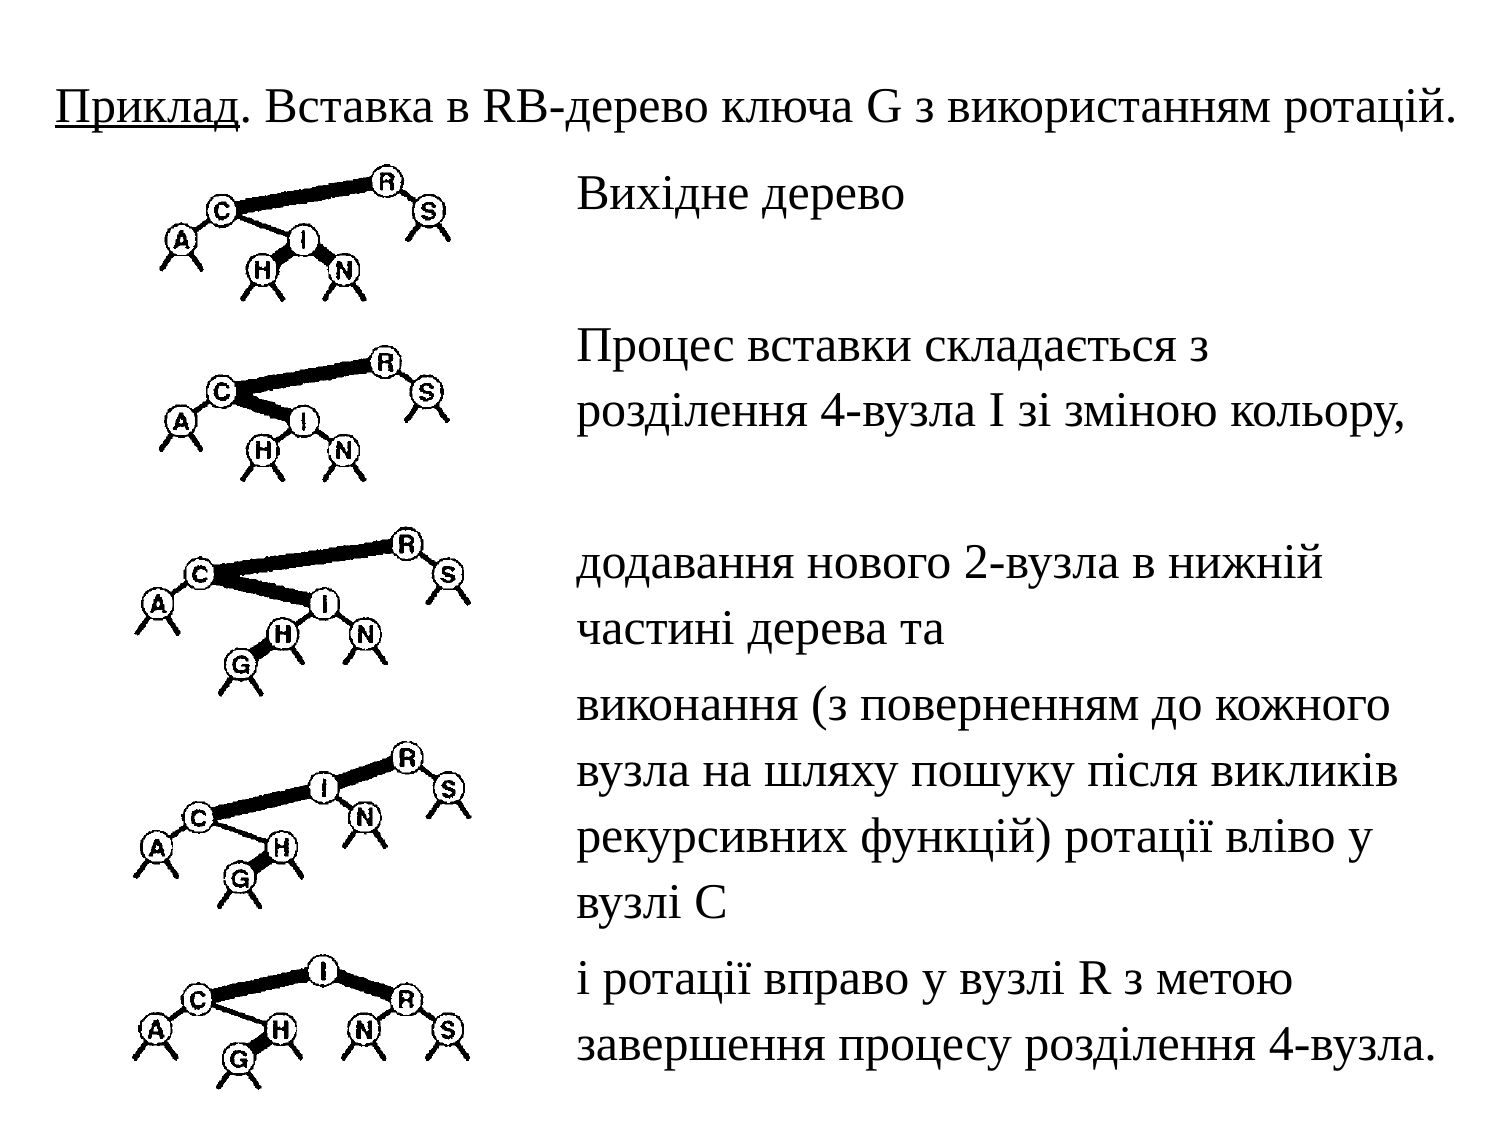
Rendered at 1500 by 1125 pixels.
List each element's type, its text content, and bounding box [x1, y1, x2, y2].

picture [110, 145, 491, 1095]
text_box Вихідне дерево Процес вставки складається з розділення 4-вузла І зі зміною кольору, додавання нового 2-вузла в нижній частині дерева та виконання (з поверненням до кожного вузла на шляху пошуку після викликів рекурсивних функцій) ротації вліво у вузлі С і ротації вправо у вузлі R з метою завершення процесу розділення 4-вузла. [490, 145, 1483, 1125]
list Приклад. Вставка в RB-дерево ключа G з використанням ротацій. [0, 58, 1500, 162]
